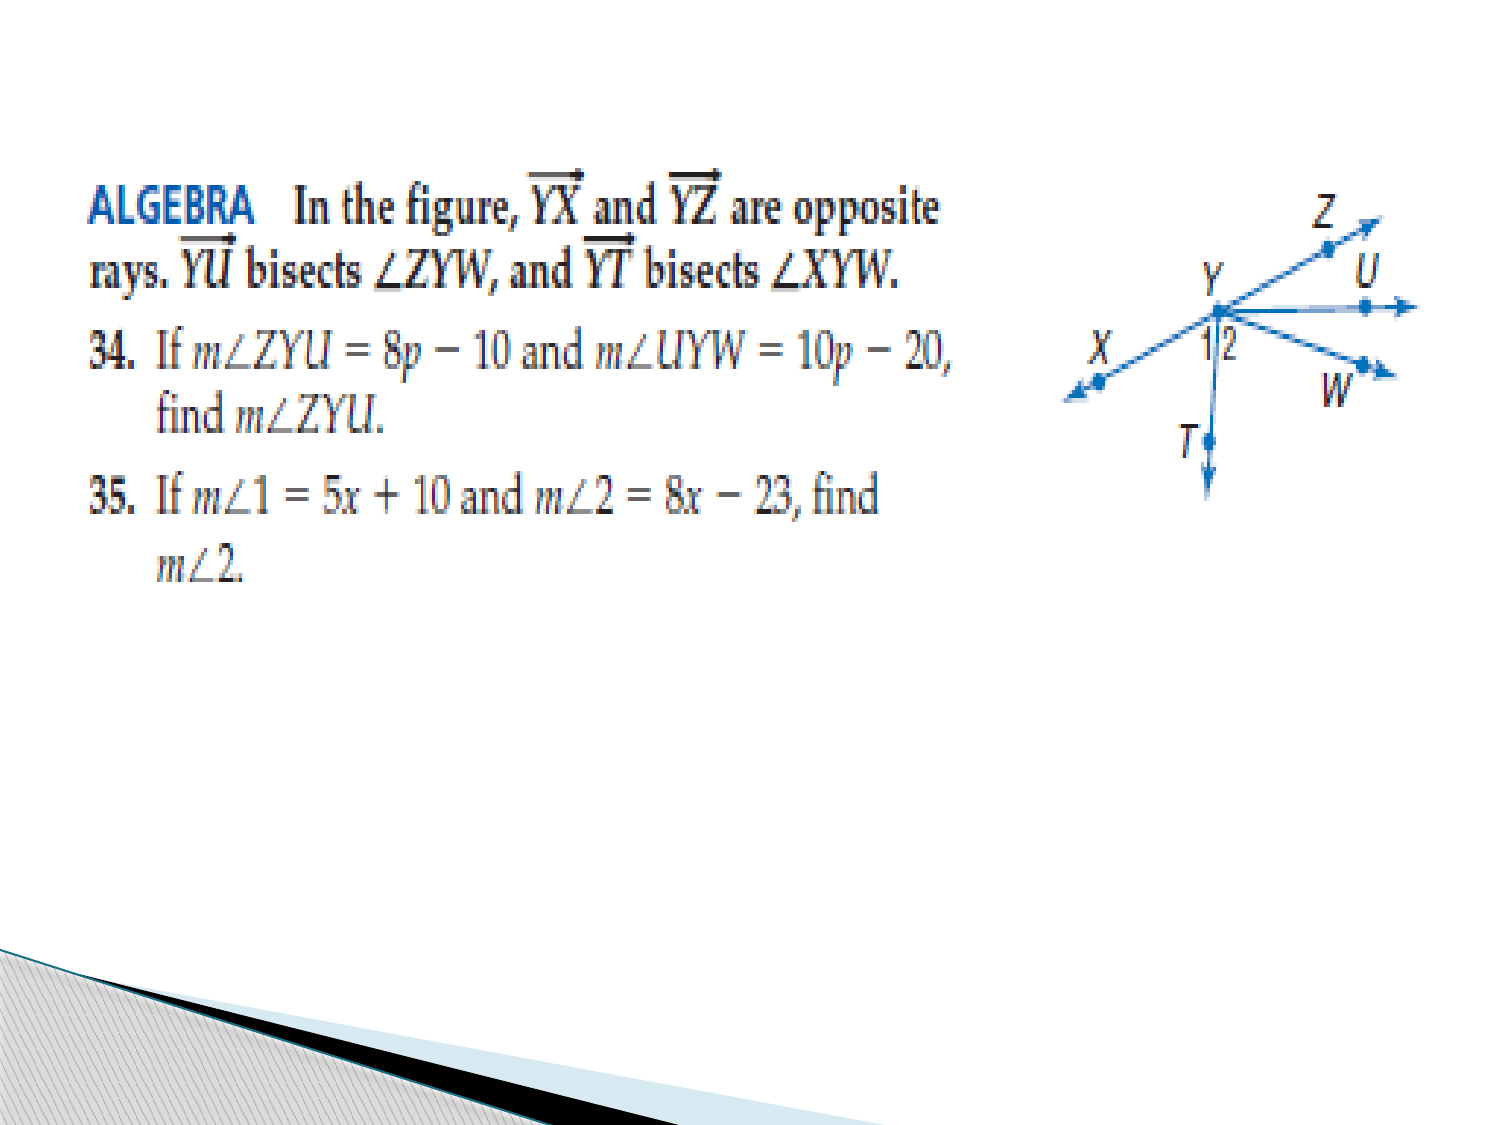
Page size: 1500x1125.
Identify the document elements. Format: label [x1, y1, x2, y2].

list [0, 124, 1463, 613]
